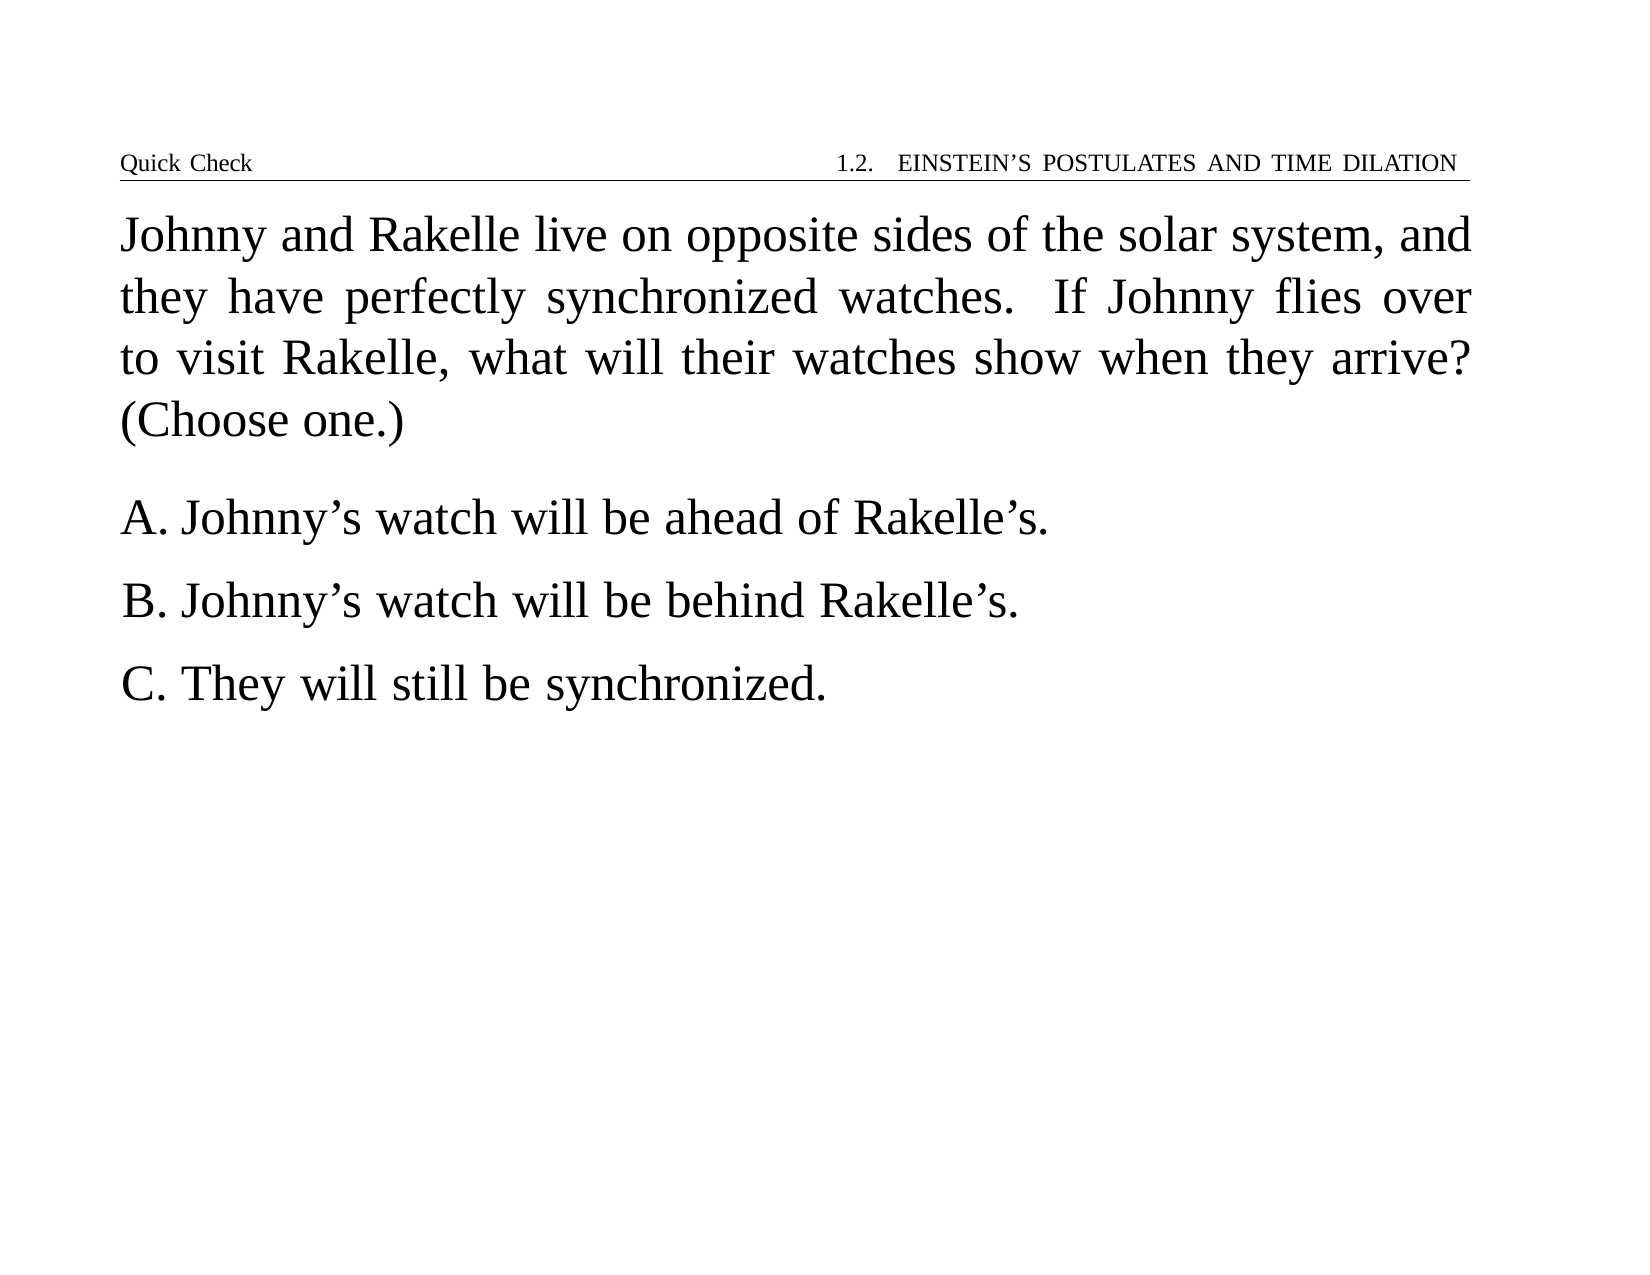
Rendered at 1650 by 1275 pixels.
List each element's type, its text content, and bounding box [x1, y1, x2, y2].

text_box Johnny’s watch will be ahead of Rakelle’s. Johnny’s watch will be behind Rakelle’s. They will still be synchronized. [117, 459, 1056, 711]
text_box Quick Check 1.2. EINSTEIN’S POSTULATES AND TIME DILATION [117, 144, 1473, 176]
title Johnny and Rakelle live on opposite sides of the solar system, and they have perfectly synchronized watches. If Johnny flies over to visit Rakelle, what will their watches show when they arrive? (Choose one.) [117, 198, 1473, 447]
